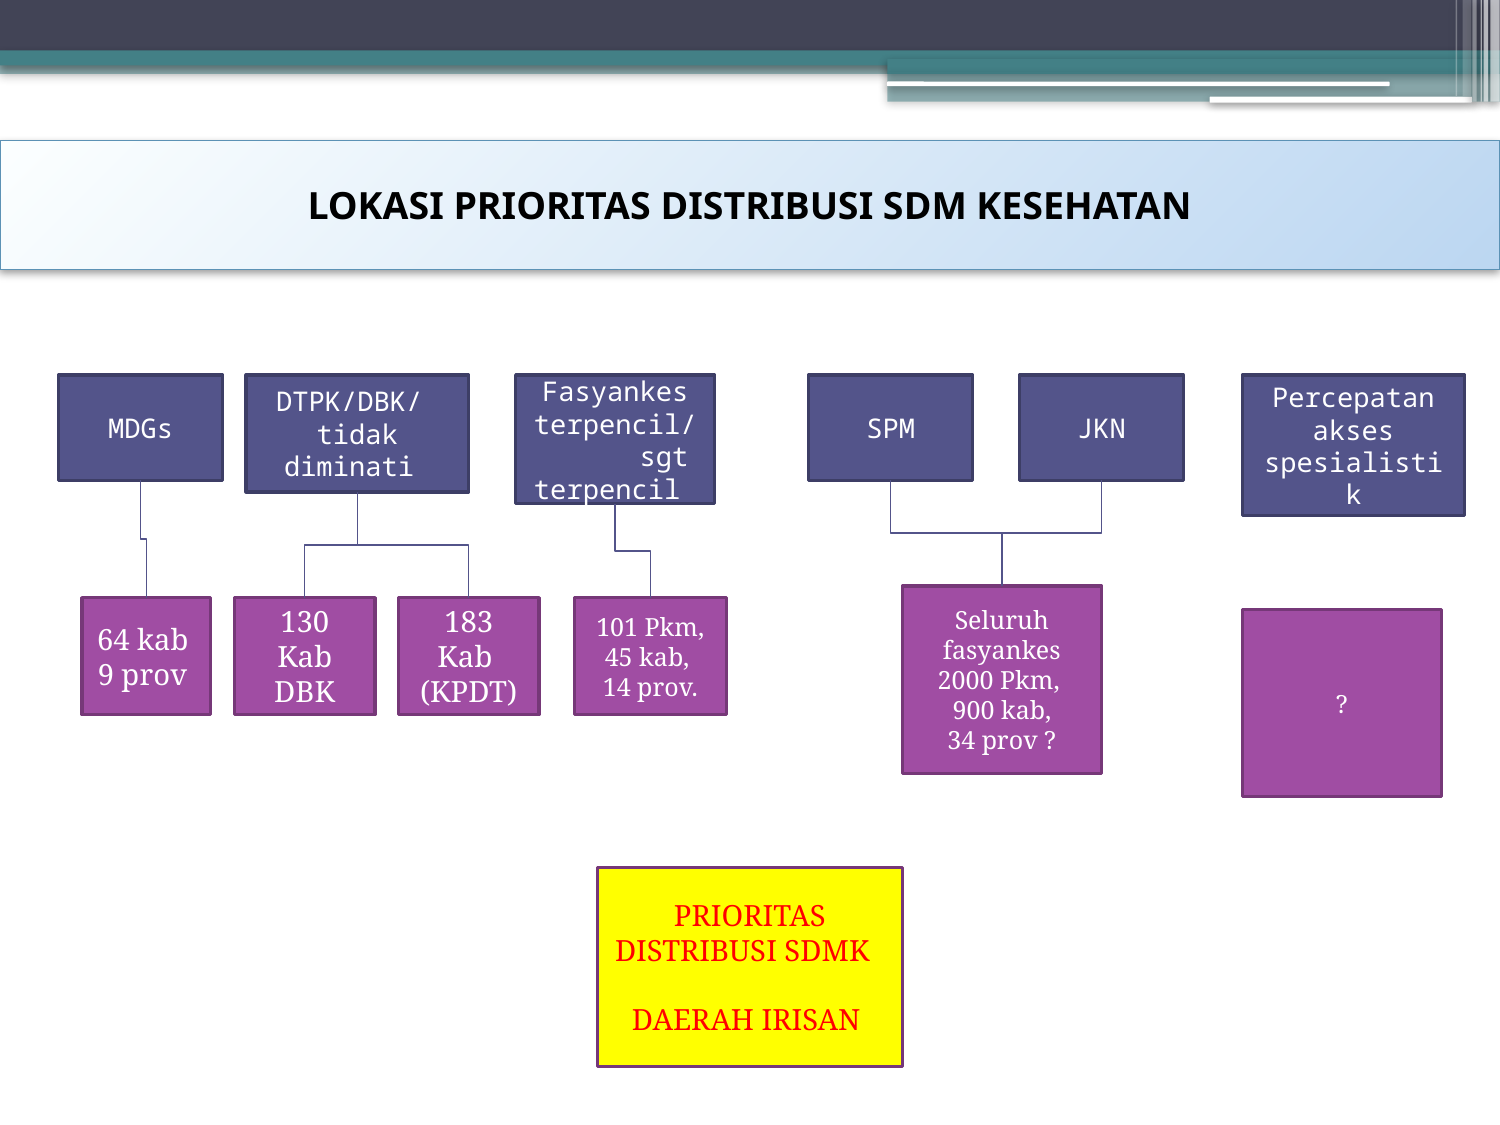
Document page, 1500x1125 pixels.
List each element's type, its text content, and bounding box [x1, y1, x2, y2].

text_box Percepatan akses spesialistik [1241, 373, 1466, 517]
text_box DTPK/DBK/ tidak diminati [244, 373, 470, 494]
text_box Seluruh fasyankes 2000 Pkm, 900 kab, 34 prov ? [901, 592, 1103, 775]
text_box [585, 532, 680, 569]
text_box 64 kab 9 prov [80, 596, 212, 716]
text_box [998, 483, 1105, 584]
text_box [84, 535, 203, 543]
text_box PRIORITAS DISTRIBUSI SDMK DAERAH IRISAN [596, 866, 904, 1068]
text_box Fasyankes terpencil/ sgt terpencil [514, 373, 716, 505]
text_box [278, 518, 353, 572]
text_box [893, 477, 1000, 590]
text_box 101 Pkm, 45 kab, 14 prov. [573, 596, 728, 716]
text_box LOKASI PRIORITAS DISTRIBUSI SDM KESEHATAN [0, 140, 1500, 270]
text_box MDGs [57, 373, 224, 482]
text_box 130 Kab DBK [233, 596, 377, 716]
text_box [360, 489, 466, 601]
text_box ? [1241, 608, 1443, 798]
text_box 183 Kab (KPDT) [397, 596, 541, 716]
text_box JKN [1018, 373, 1185, 482]
text_box SPM [807, 373, 974, 482]
